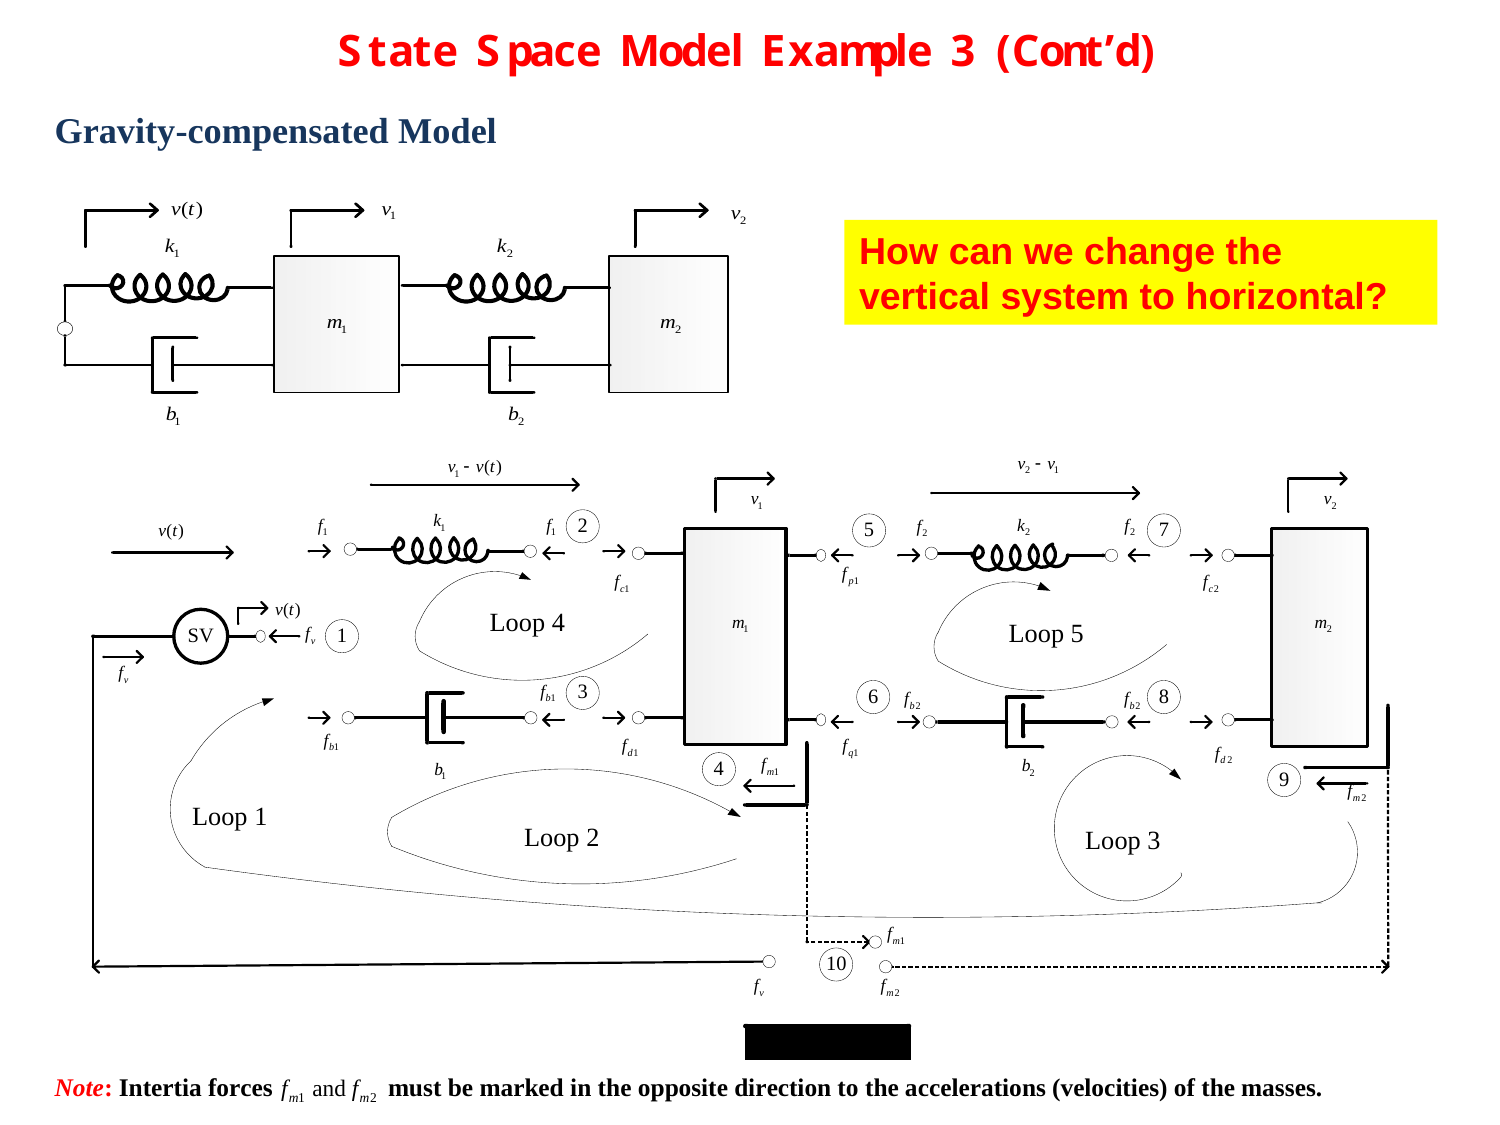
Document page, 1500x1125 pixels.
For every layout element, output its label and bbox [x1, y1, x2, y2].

text_box [71, 443, 1438, 1062]
text_box [54, 18, 1440, 1125]
